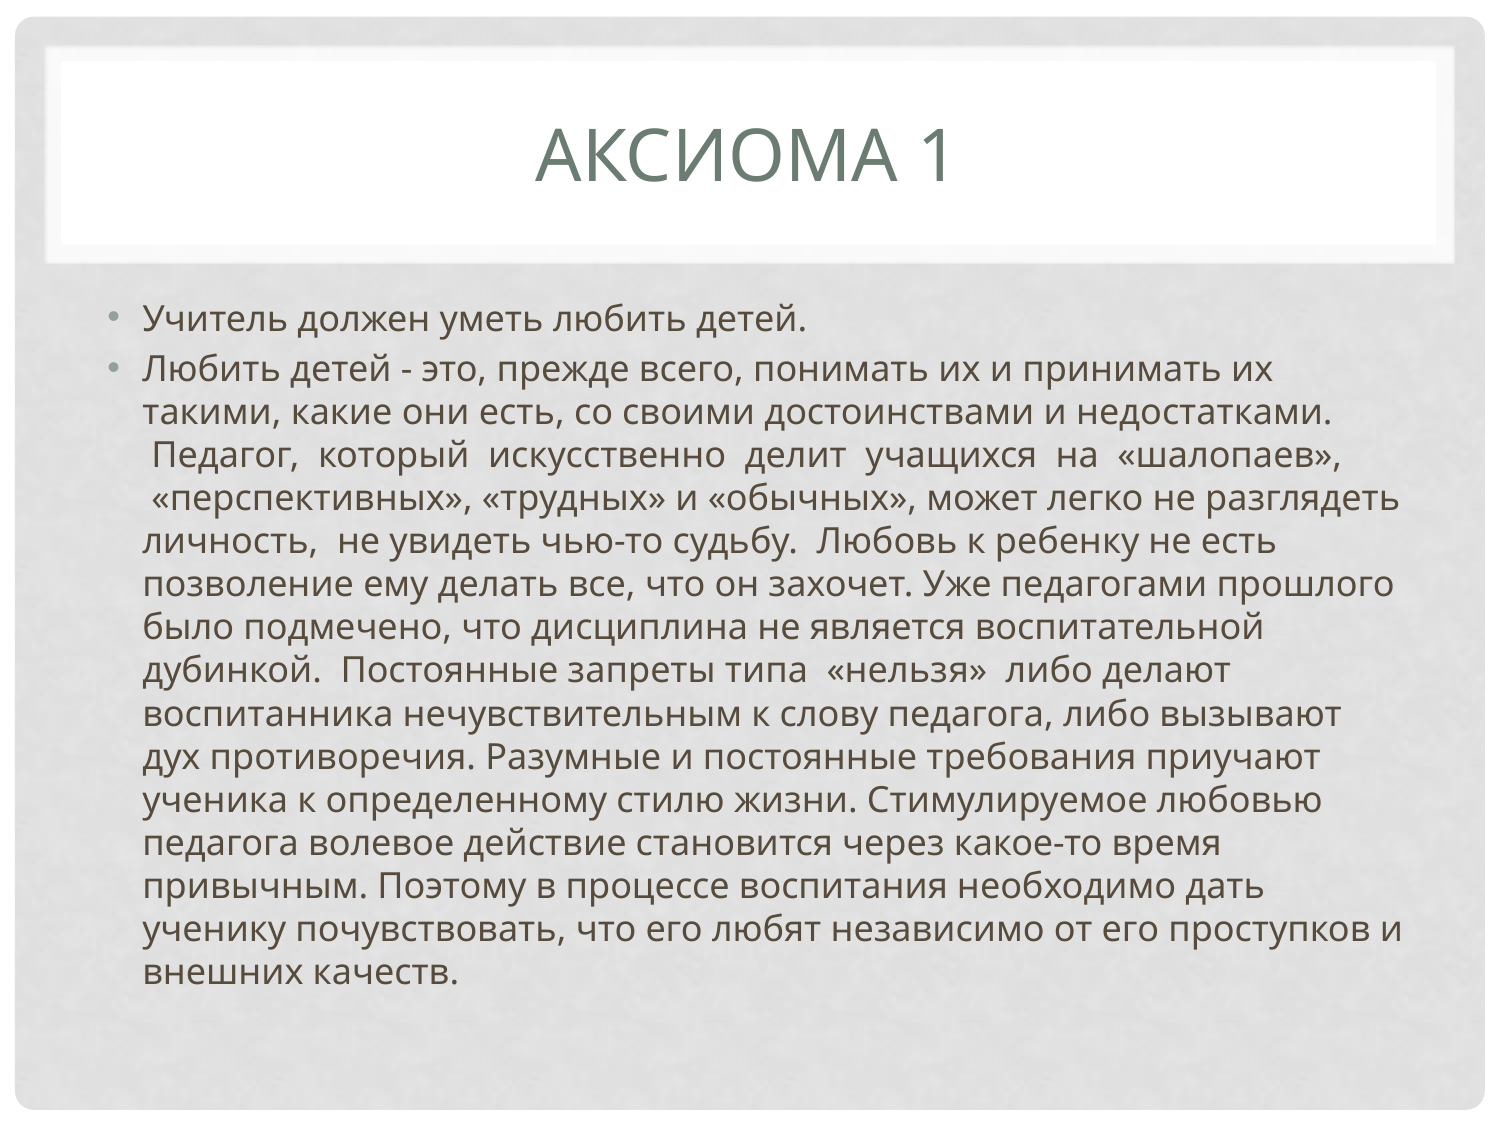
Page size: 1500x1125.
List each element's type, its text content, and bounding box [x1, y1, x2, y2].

title Аксиома 1 [69, 66, 1425, 238]
list Учитель должен уметь любить детей. Любить детей - это, прежде всего, понимать их и принимать их такими, какие они есть, со своими достоинствами и недостатками. Педагог, который искусственно делит учащихся на «шалопаев», «перспективных», «трудных» и «обычных», может легко не разглядеть личность, не увидеть чью-то судьбу. Любовь к ребенку не есть позволение ему делать все, что он захочет. Уже педагогами прошлого было подмечено, что дисциплина не является воспитательной дубинкой. Постоянные запреты типа «нельзя» либо делают воспитанника нечувствительным к слову педагога, либо вызывают дух противоречия. Разумные и постоянные требования приучают ученика к определенному стилю жизни. Стимулируемое любовью педагога волевое действие становится через какое-то время привычным. Поэтому в процессе воспитания необходимо дать ученику почувствовать, что его любят независимо от его проступков и внешних качеств. [75, 287, 1425, 1005]
